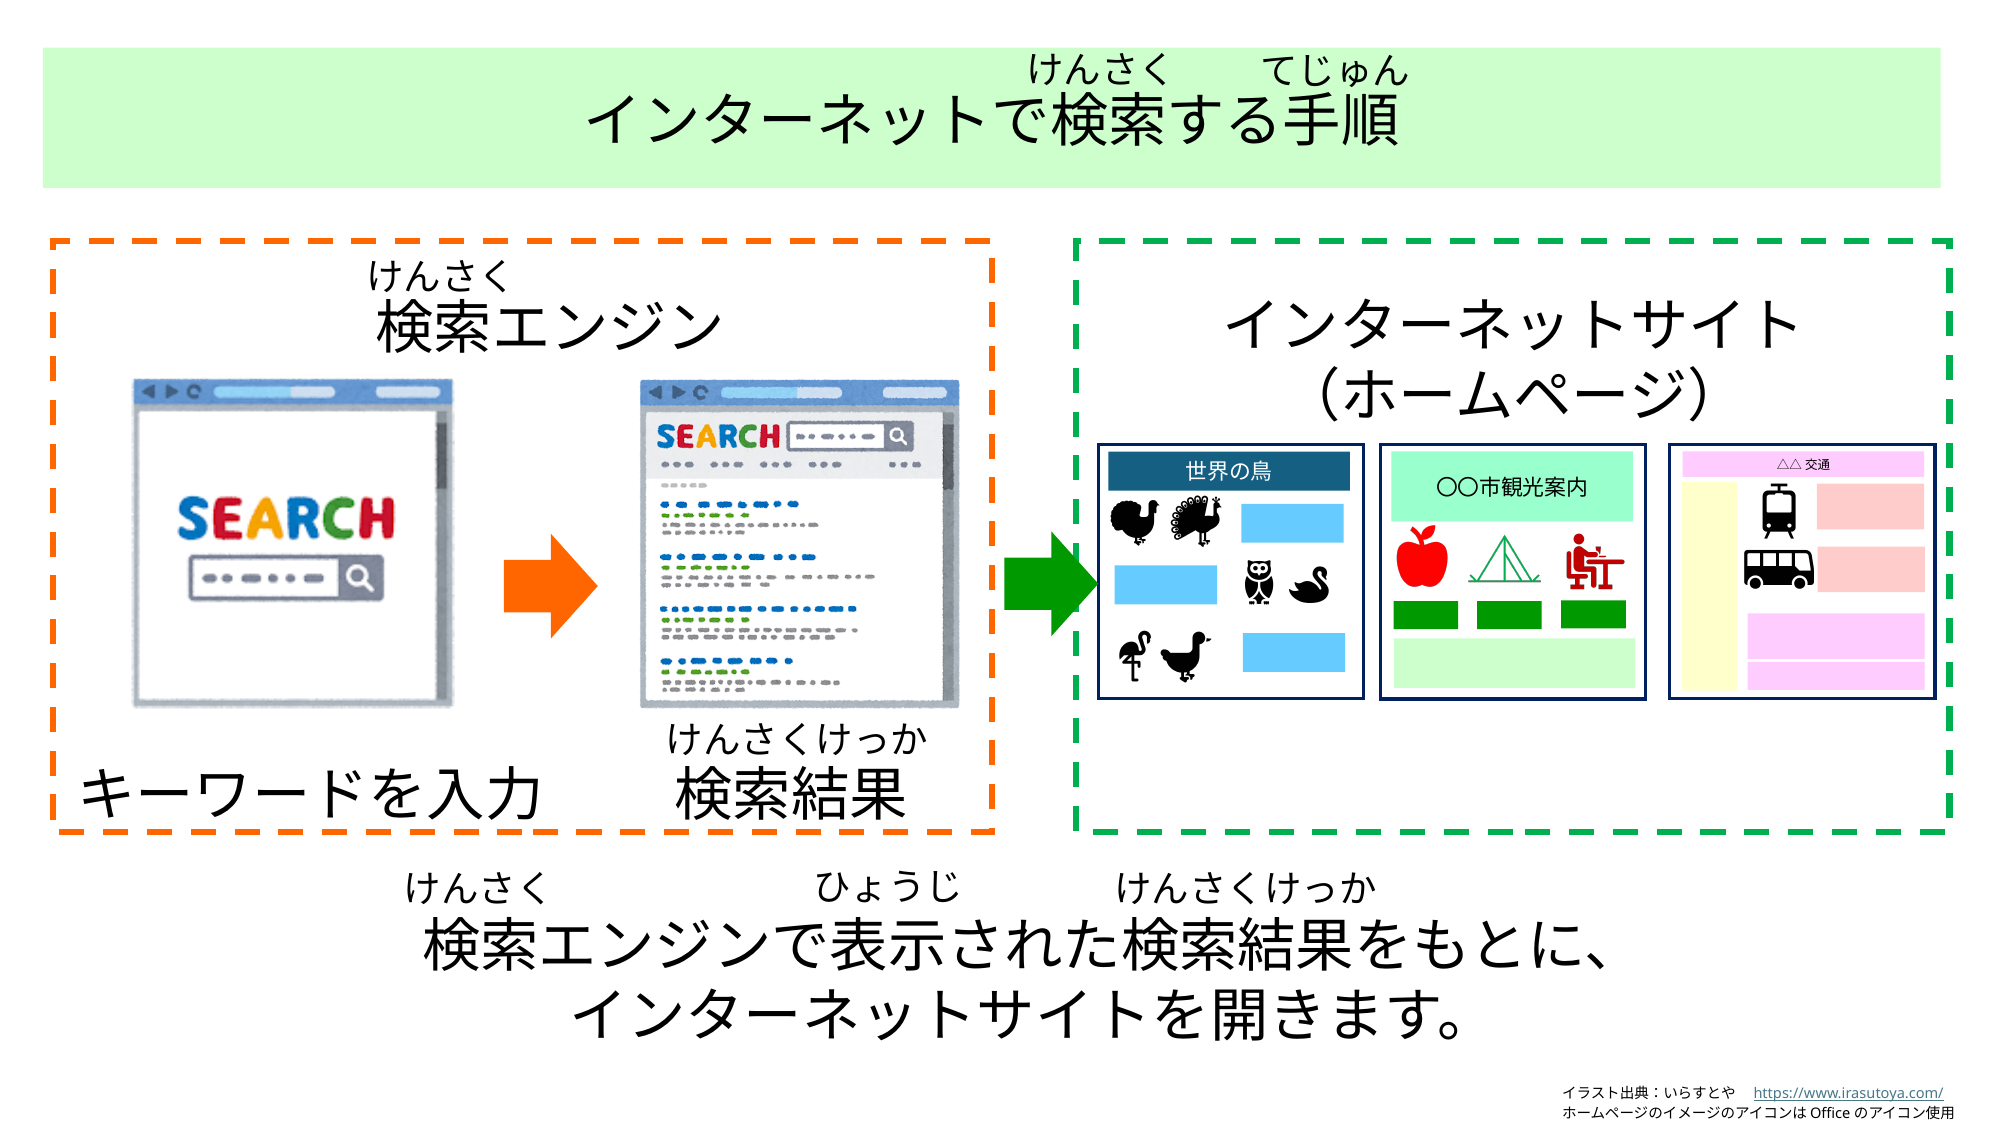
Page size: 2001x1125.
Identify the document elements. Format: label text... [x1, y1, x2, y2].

text_box けんさく [990, 37, 1213, 99]
text_box インターネットで検索する手順 [41, 46, 1942, 189]
text_box けんさく [329, 245, 552, 306]
text_box [1074, 240, 1951, 834]
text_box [1097, 443, 1364, 700]
text_box けんさく [367, 857, 590, 919]
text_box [1669, 443, 1936, 700]
text_box ひょうじ [777, 855, 1000, 916]
text_box インターネットサイト （ホームページ） [1179, 281, 1849, 436]
text_box [52, 240, 993, 834]
text_box けんさくけっか [626, 707, 968, 769]
picture [629, 374, 970, 715]
text_box [502, 529, 600, 643]
picture [123, 374, 464, 715]
text_box [1002, 527, 1097, 641]
text_box 検索結果 [530, 748, 1053, 836]
text_box けんさくけっか [1074, 857, 1417, 919]
text_box 検索エンジンで表示された検索結果をもとに、 インターネットサイトを開きます。 [133, 897, 1931, 1058]
text_box イラスト出典：いらすとや https://www.irasutoya.com/ ホームページのイメージのアイコンはOfficeのアイコン使用 [1547, 1076, 2000, 1125]
text_box てじゅん [1224, 38, 1447, 100]
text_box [1379, 444, 1647, 700]
text_box キーワードを入力 [49, 748, 530, 836]
